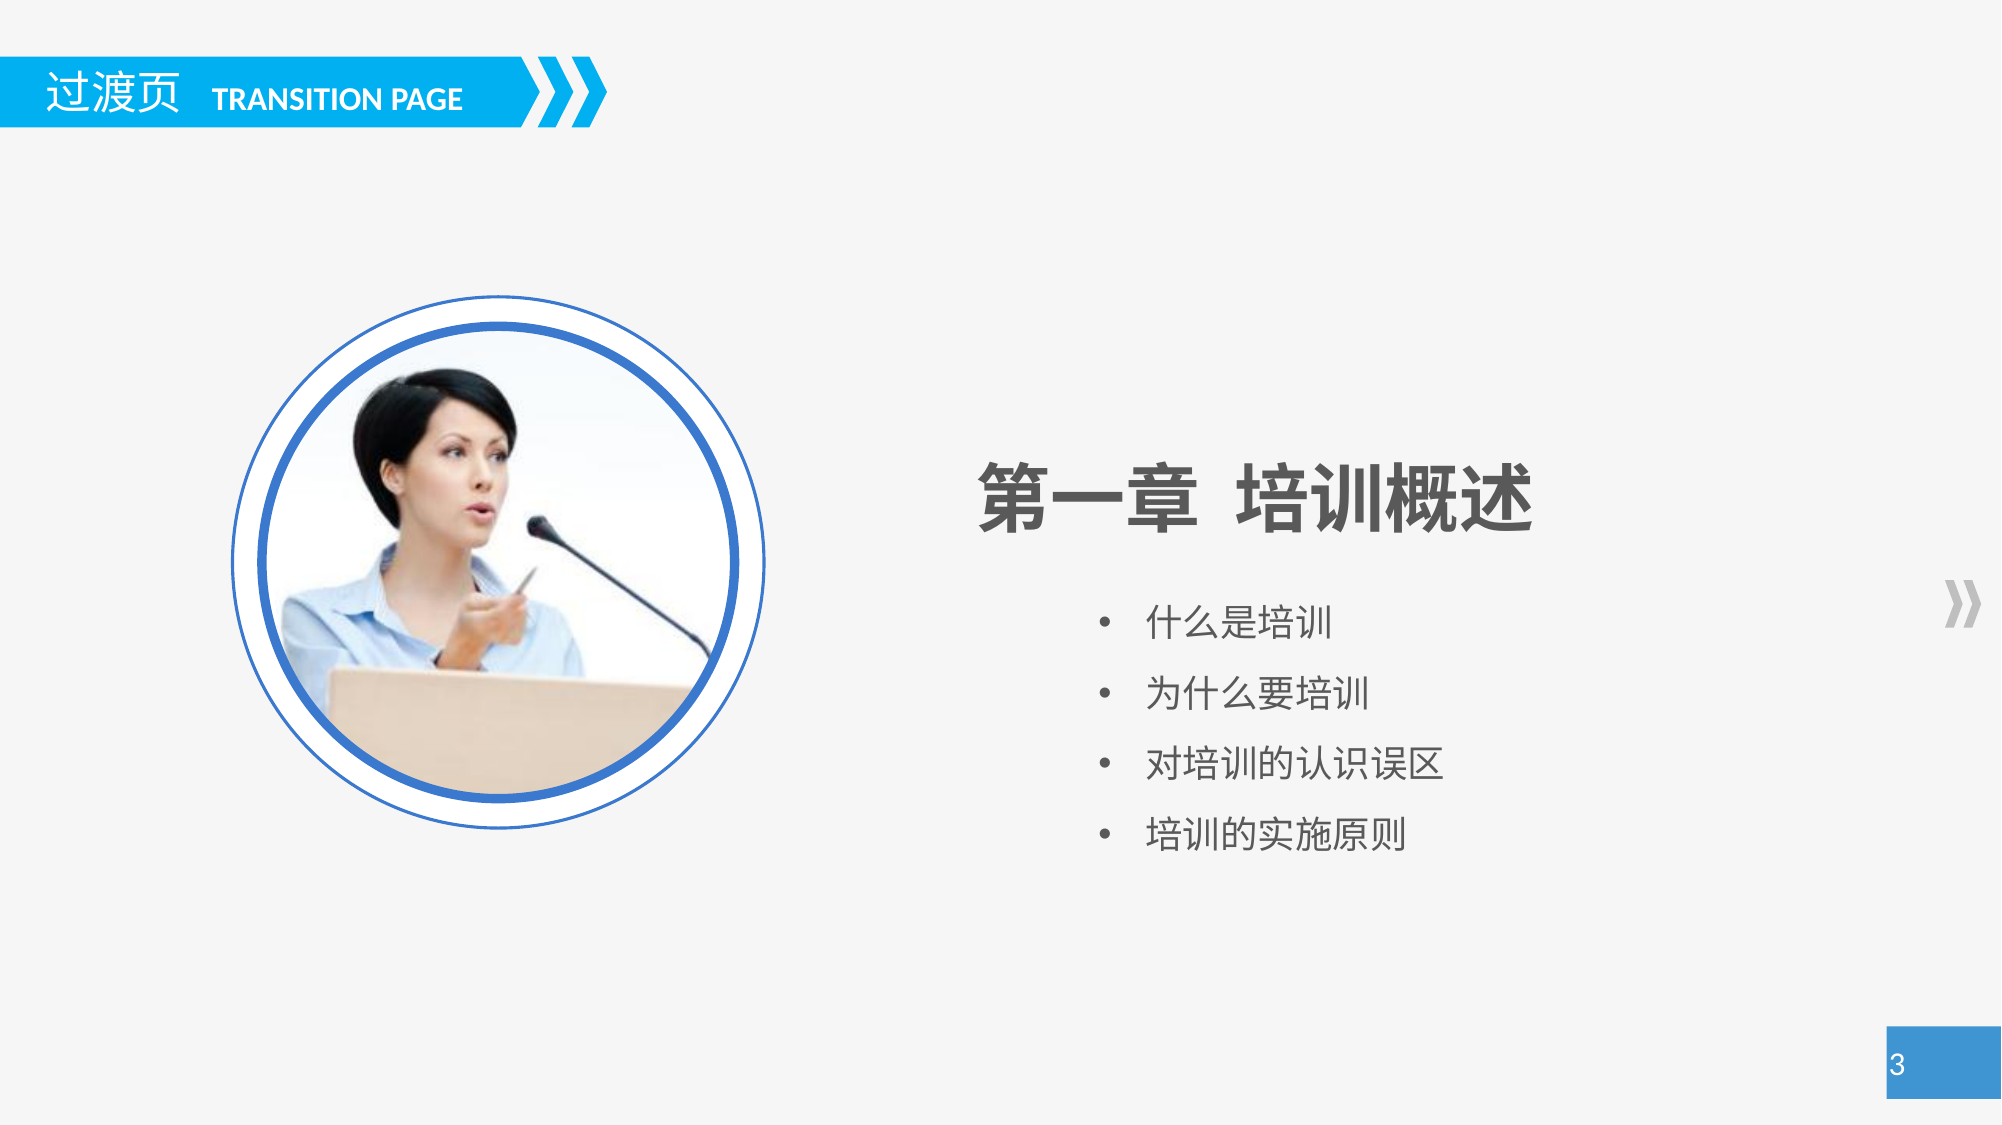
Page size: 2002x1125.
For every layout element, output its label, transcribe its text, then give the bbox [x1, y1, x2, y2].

text_box 对培训的认识误区 [1083, 732, 1674, 793]
text_box 培训的实施原则 [1083, 803, 1674, 864]
text_box [259, 324, 737, 801]
text_box 为什么要培训 [1083, 662, 1674, 722]
text_box 什么是培训 [1083, 591, 1674, 652]
text_box 第一章 培训概述 [835, 444, 1674, 549]
